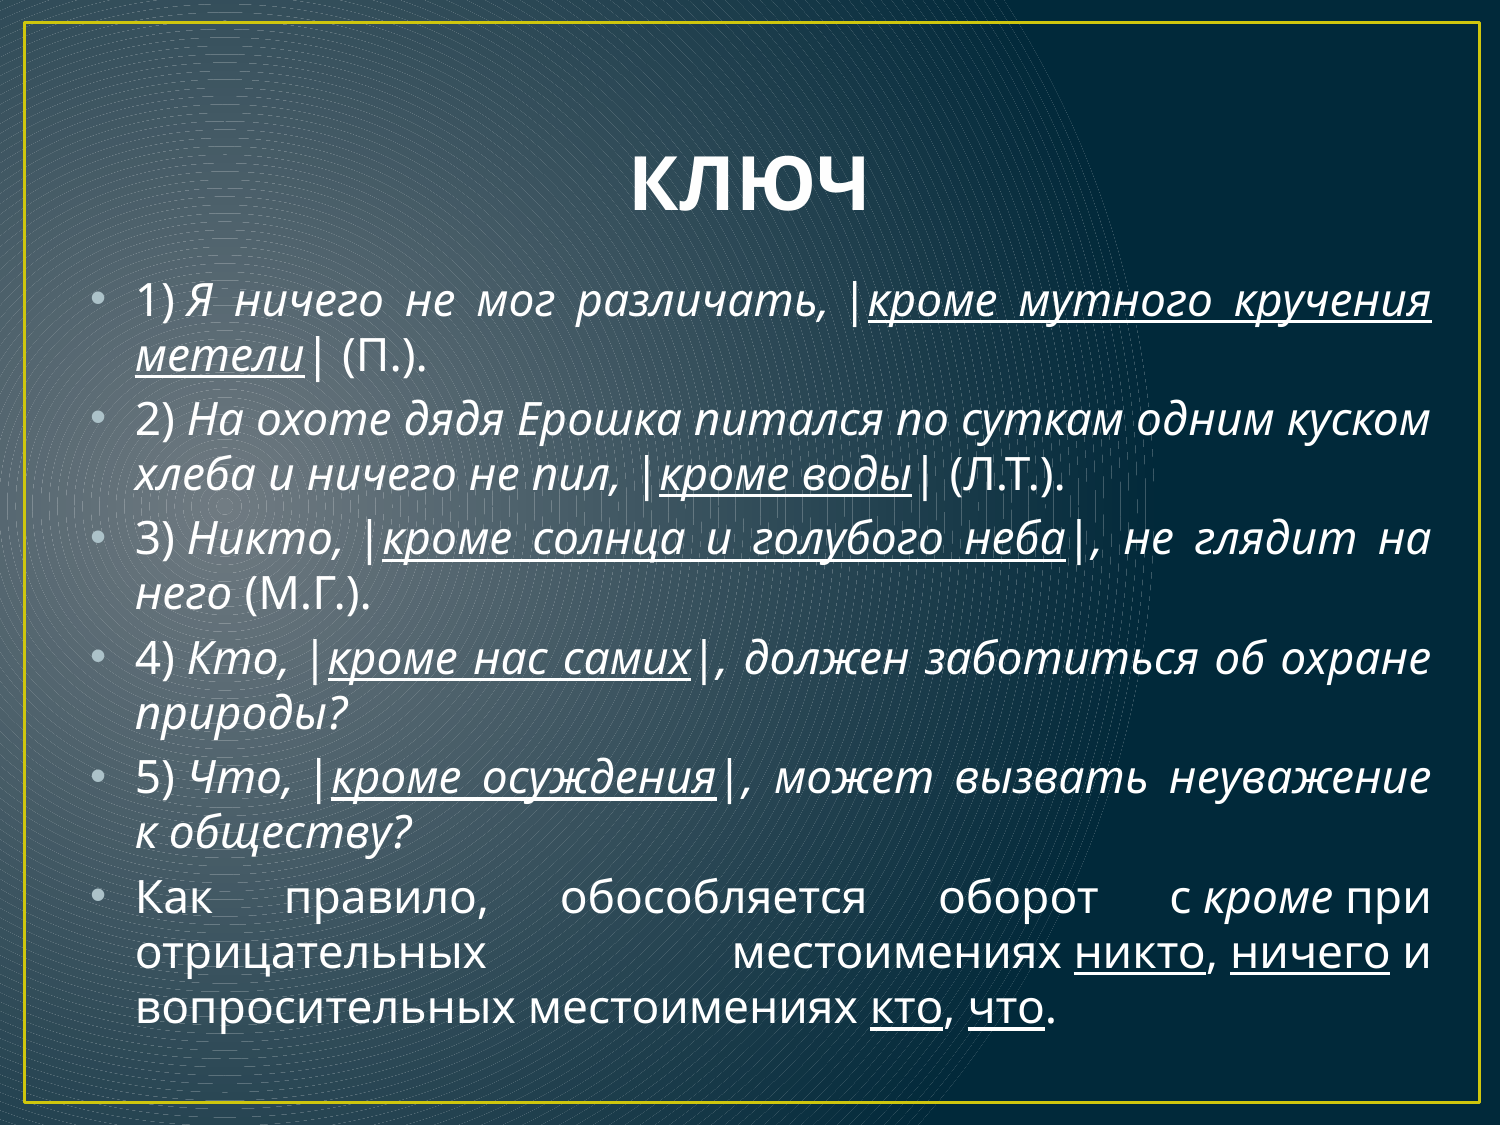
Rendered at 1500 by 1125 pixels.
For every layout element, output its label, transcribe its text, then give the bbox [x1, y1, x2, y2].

title КЛЮЧ [75, 45, 1425, 233]
list 1) Я ничего не мог различать, |кроме мутного кручения метели| (П.). 2) На охоте дядя Ерошка питался по суткам одним куском хлеба и ничего не пил, |кроме воды| (Л.Т.). 3) Никто, |кроме солнца и голубого неба|, не глядит на него (М.Г.). 4) Кто, |кроме нас самих|, должен заботиться об охране природы? 5) Что, |кроме осуждения|, может вызвать неуважение к обществу? Как правило, обособляется оборот с кроме при отрицательных местоимениях никто, ничего и вопросительных местоимениях кто, что. [75, 262, 1447, 1047]
